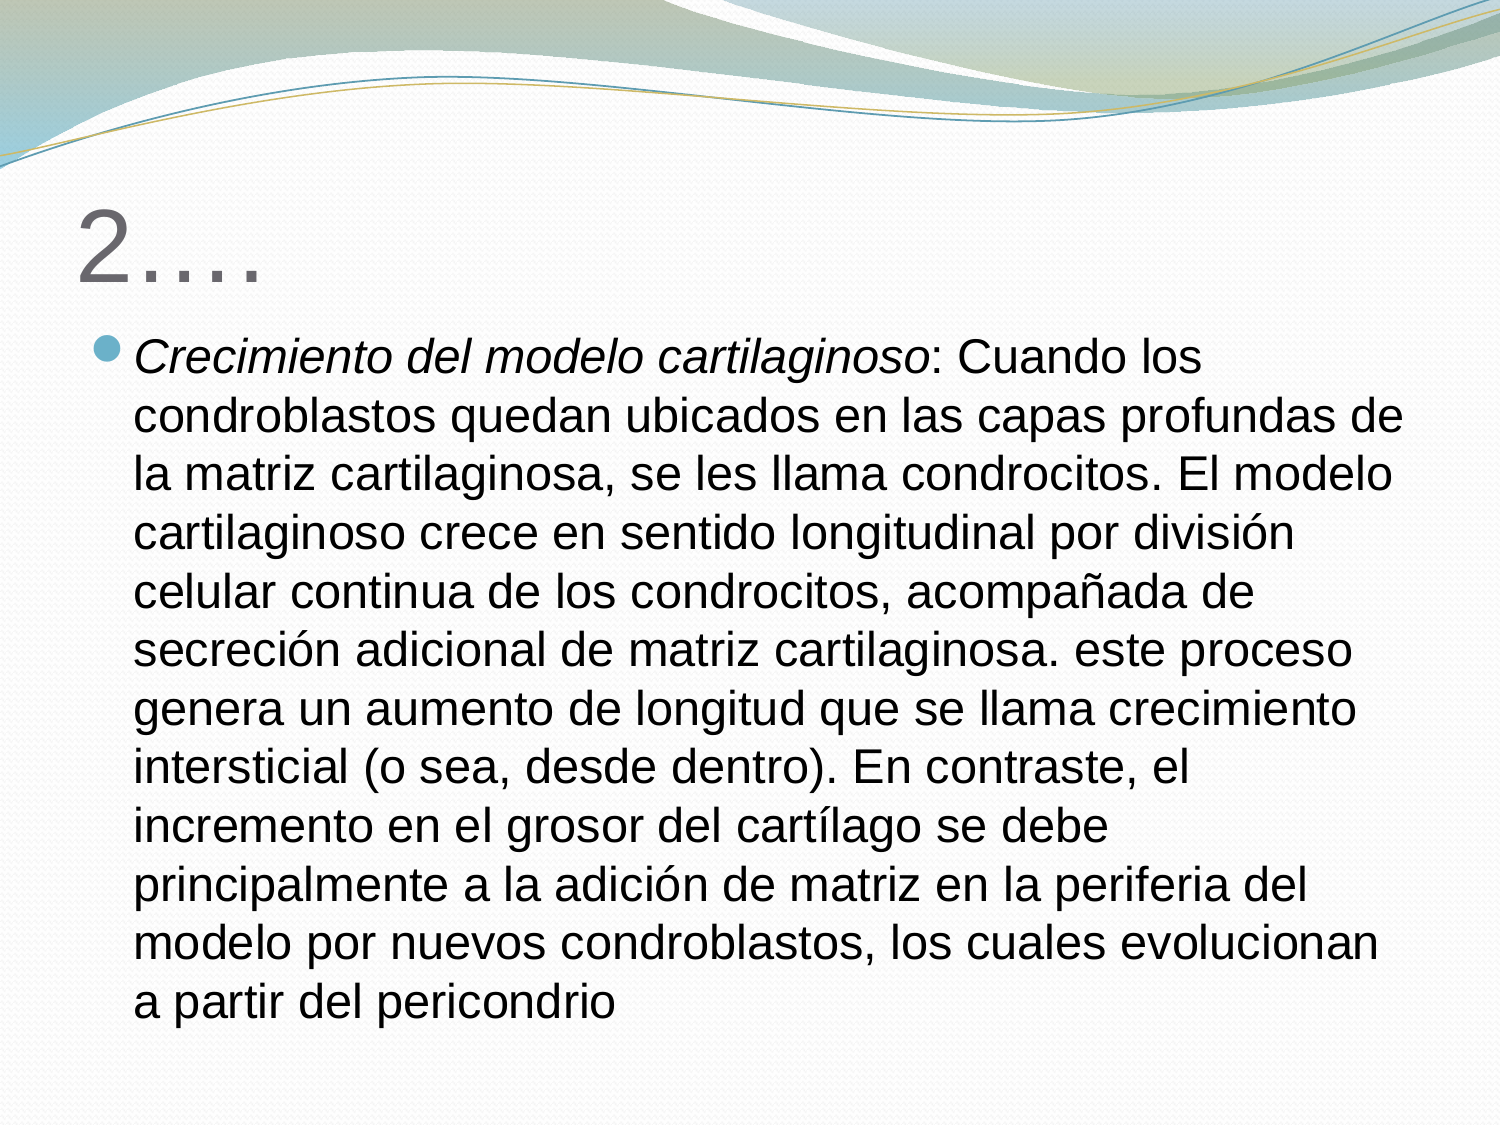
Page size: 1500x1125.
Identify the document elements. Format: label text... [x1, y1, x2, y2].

list Crecimiento del modelo cartilaginoso: Cuando los condroblastos quedan ubicados en las capas profundas de la matriz cartilaginosa, se les llama condrocitos. El modelo cartilaginoso crece en sentido longitudinal por división celular continua de los condrocitos, acompañada de secreción adicional de matriz cartilaginosa. este proceso genera un aumento de longitud que se llama crecimiento intersticial (o sea, desde dentro). En contraste, el incremento en el grosor del cartílago se debe principalmente a la adición de matriz en la periferia del modelo por nuevos condroblastos, los cuales evolucionan a partir del pericondrio [75, 317, 1425, 1038]
title 2…. [75, 115, 1425, 303]
